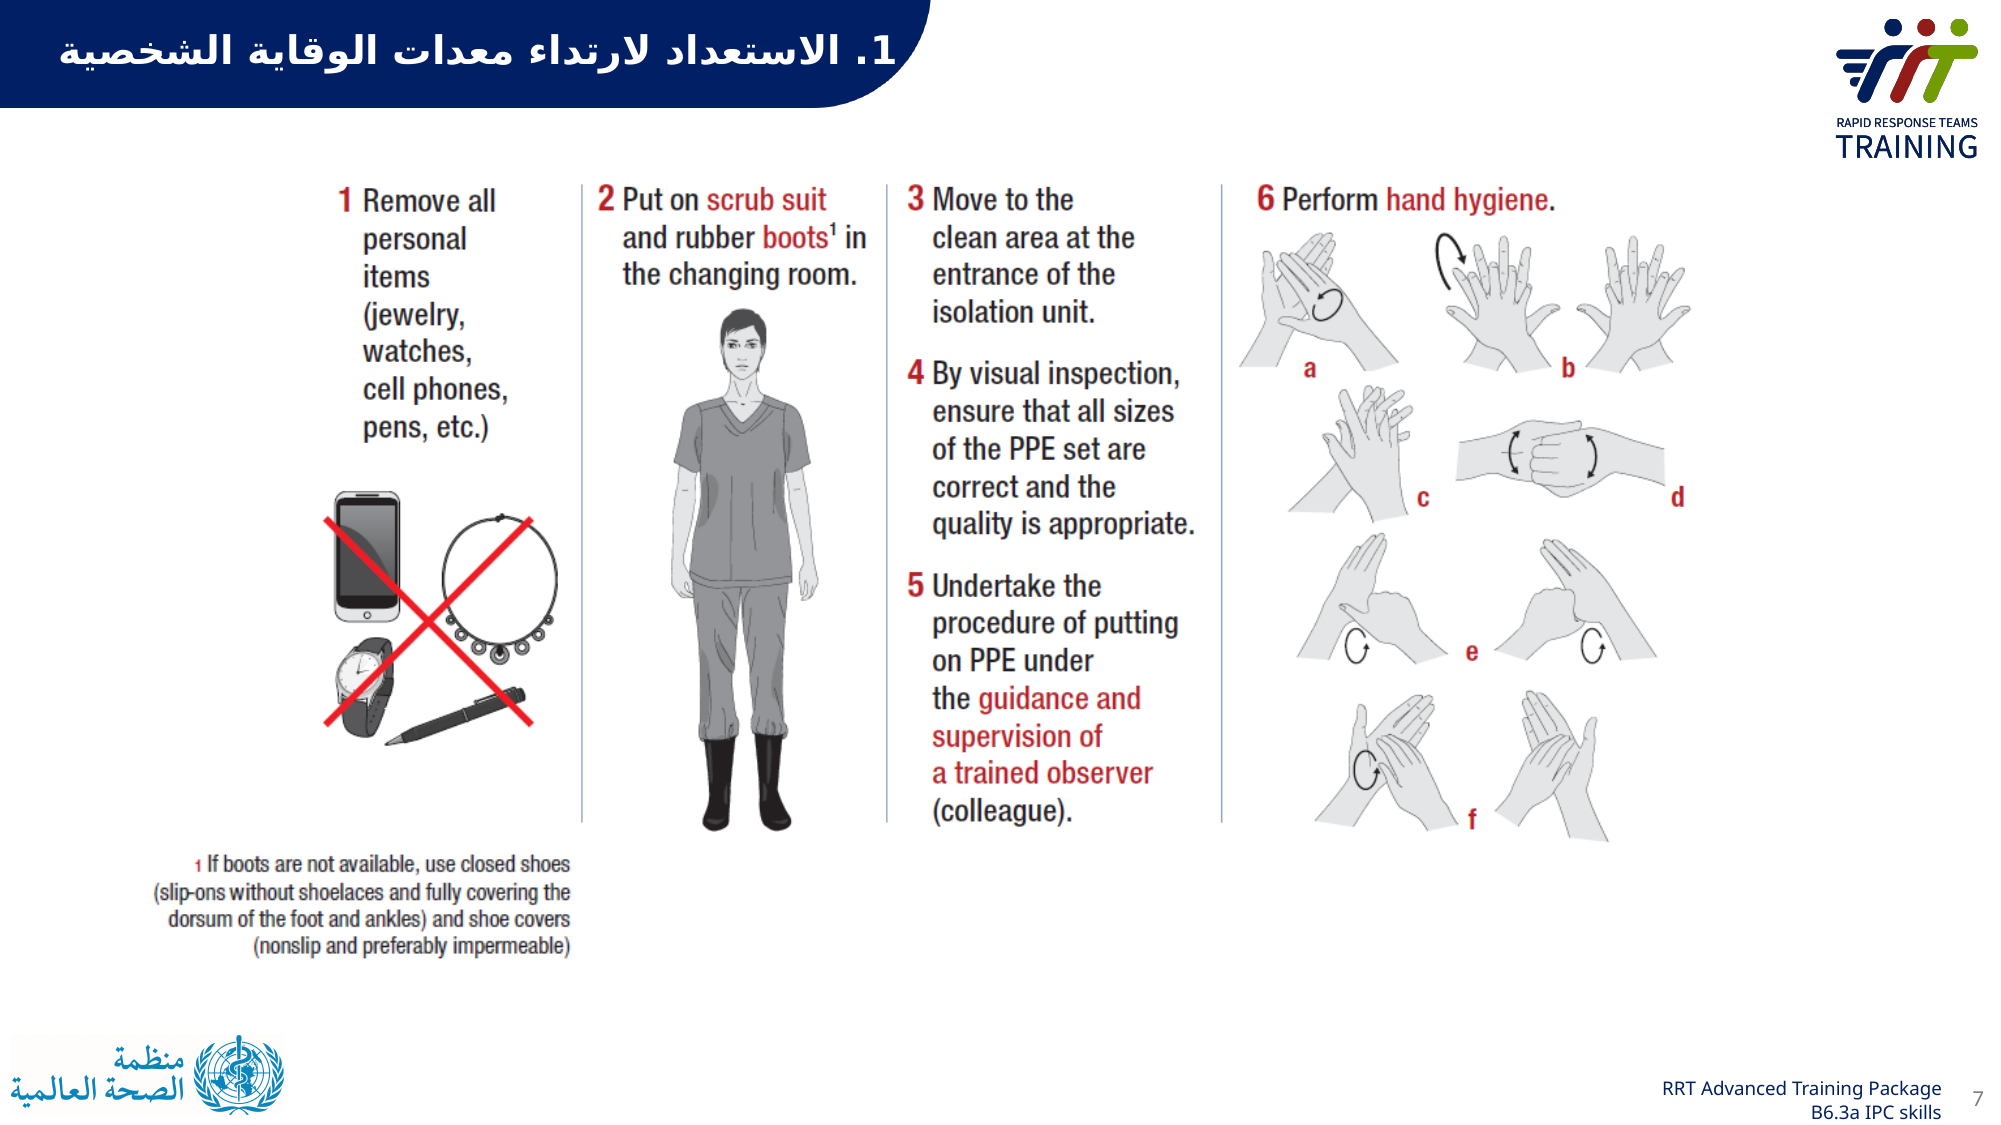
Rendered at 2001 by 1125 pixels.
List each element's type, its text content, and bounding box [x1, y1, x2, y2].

picture [241, 1050, 247, 1059]
picture [11, 1035, 284, 1115]
picture [120, 174, 1744, 979]
picture [1835, 19, 1978, 167]
text_box 1. الاستعداد لارتداء معدات الوقاية الشخصية [14, 9, 906, 94]
picture [0, 0, 931, 108]
